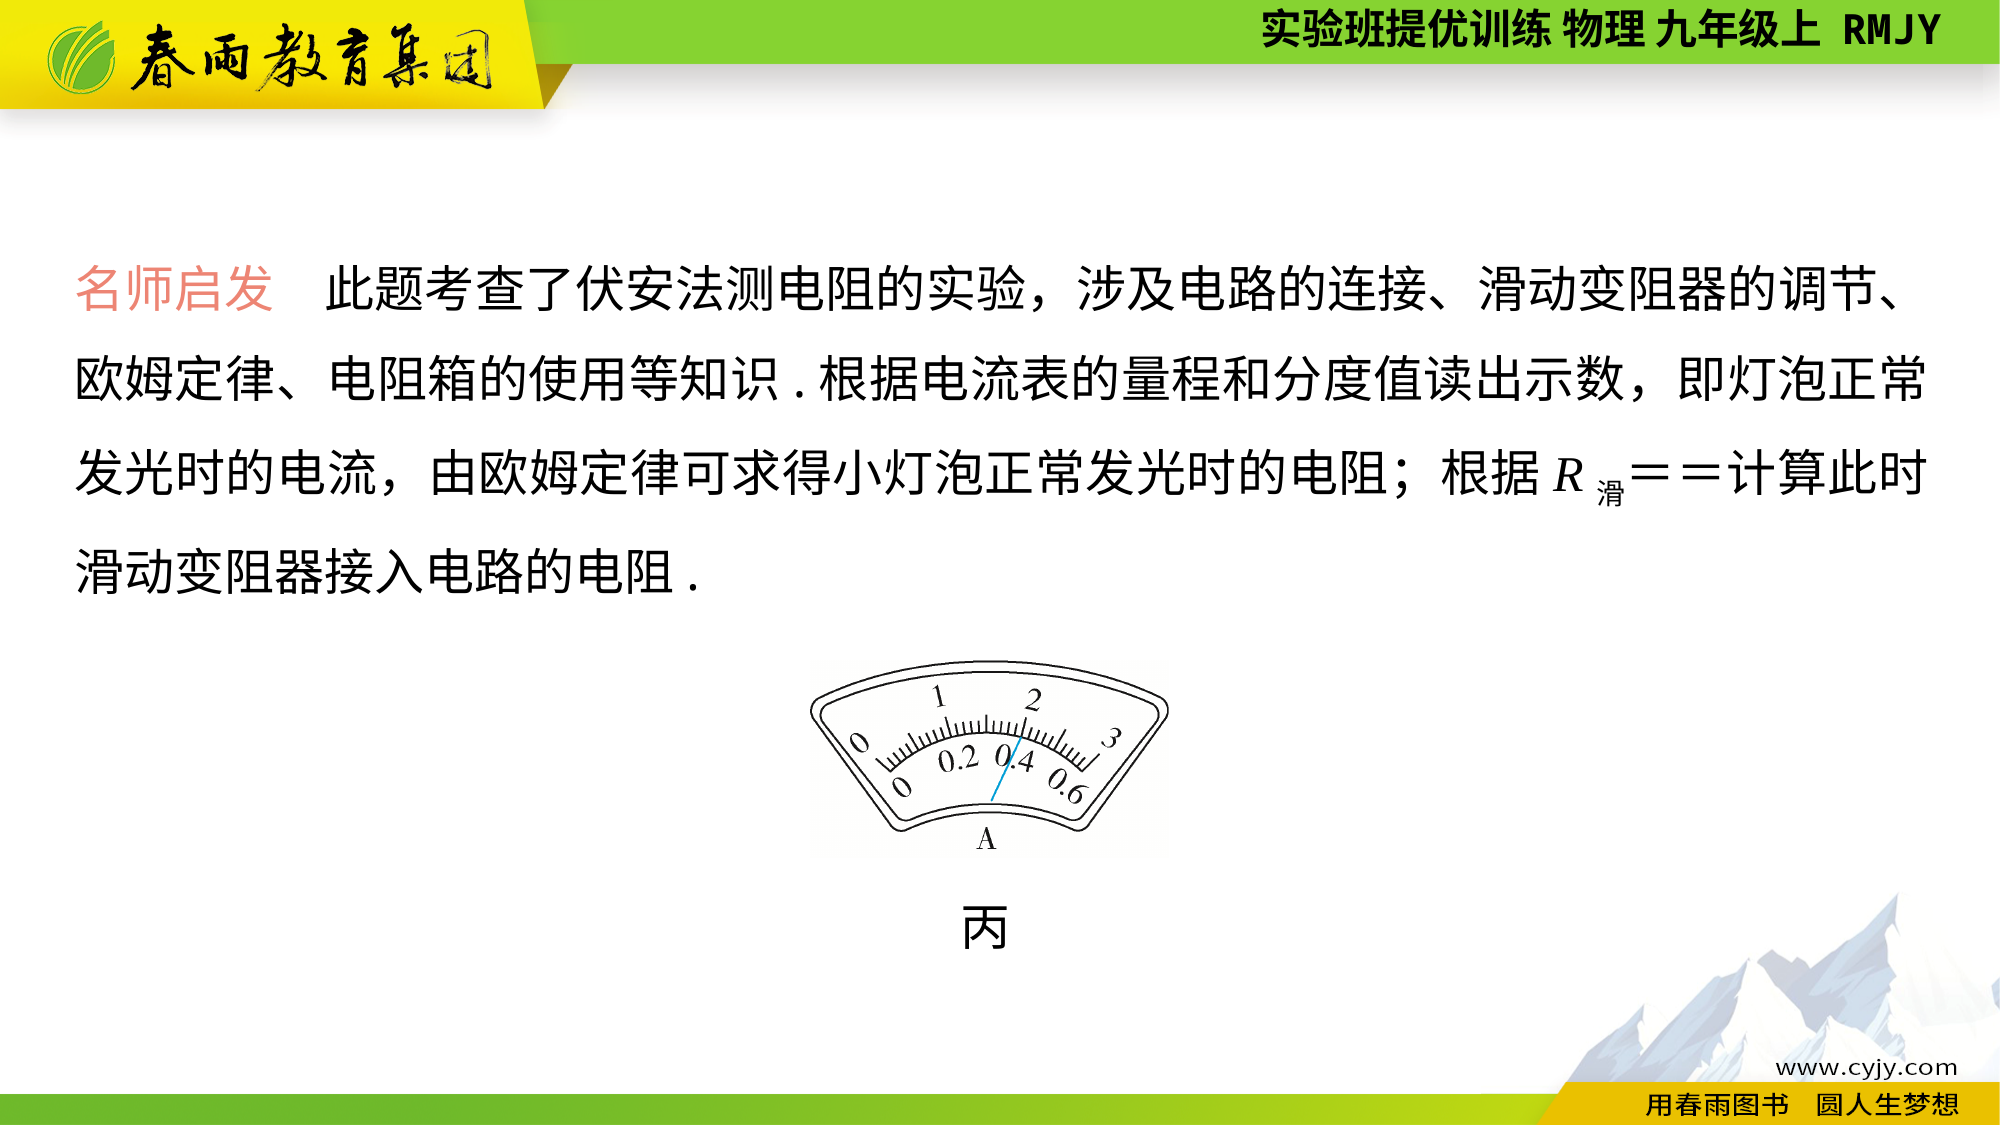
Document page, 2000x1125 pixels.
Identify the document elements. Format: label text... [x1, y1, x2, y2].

picture [0, 0, 2000, 1125]
text_box 丙 [946, 866, 1026, 963]
